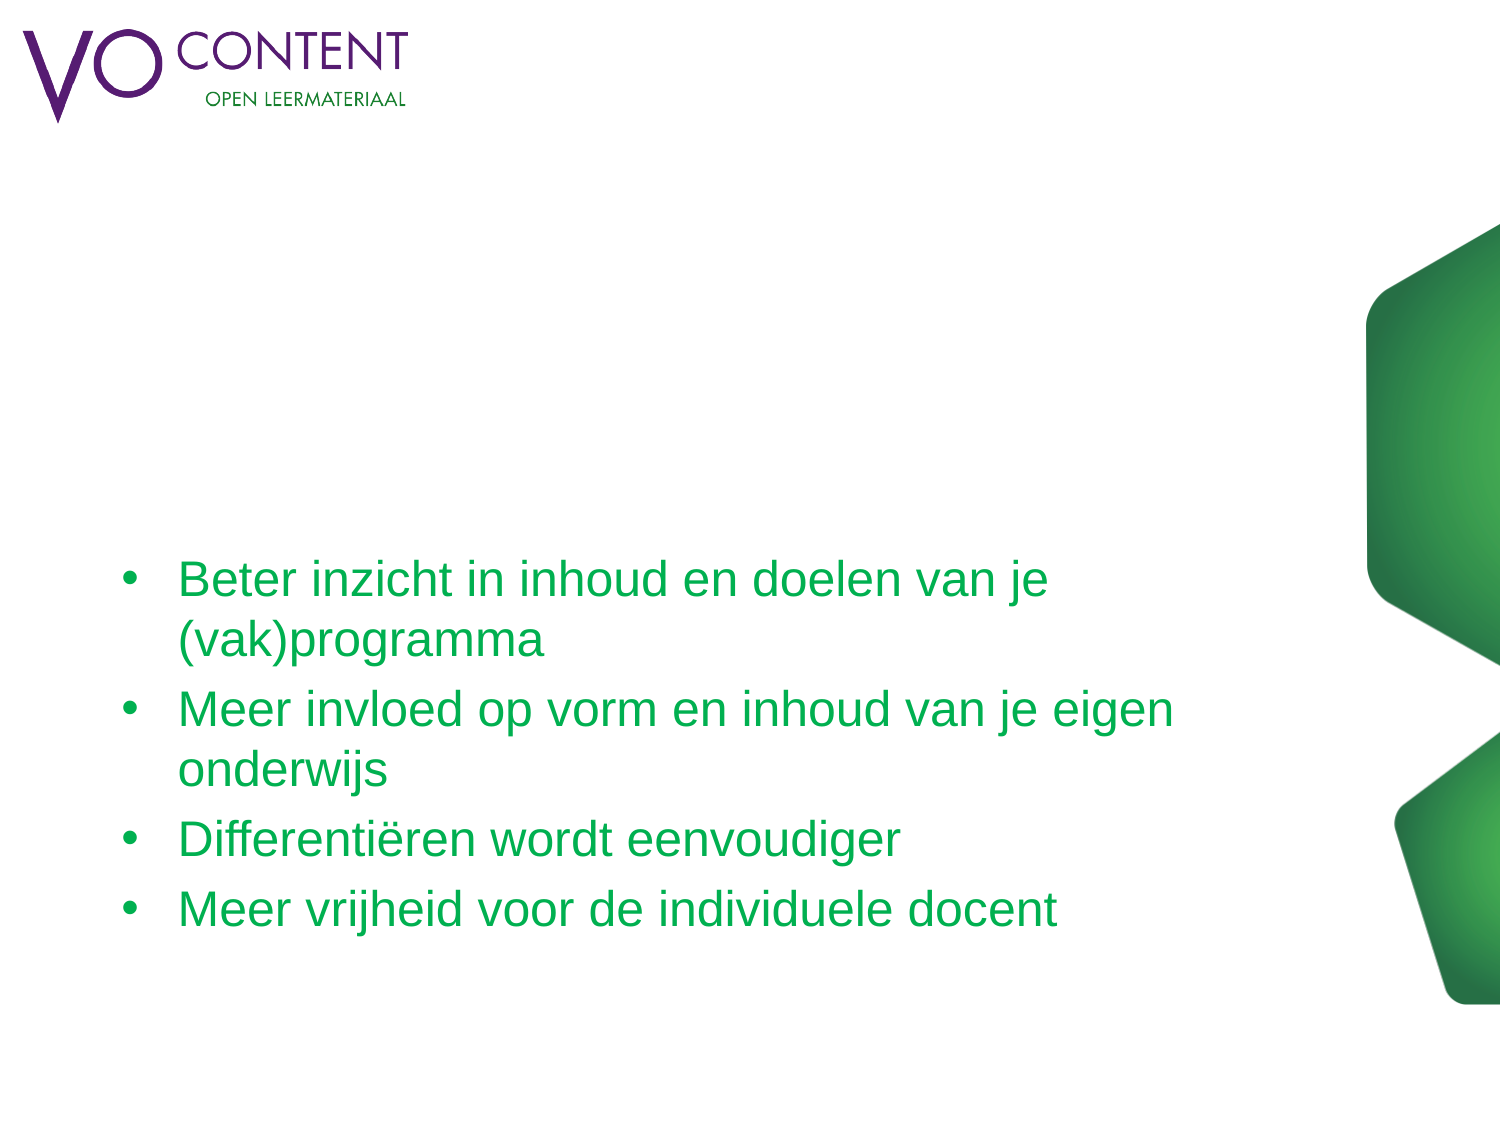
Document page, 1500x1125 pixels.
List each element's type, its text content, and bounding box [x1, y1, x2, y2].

list Beter inzicht in inhoud en doelen van je (vak)programma Meer invloed op vorm en inhoud van je eigen onderwijs Differentiëren wordt eenvoudiger Meer vrijheid voor de individuele docent [106, 539, 1231, 1084]
picture [1366, 222, 1500, 1005]
picture [22, 29, 408, 124]
